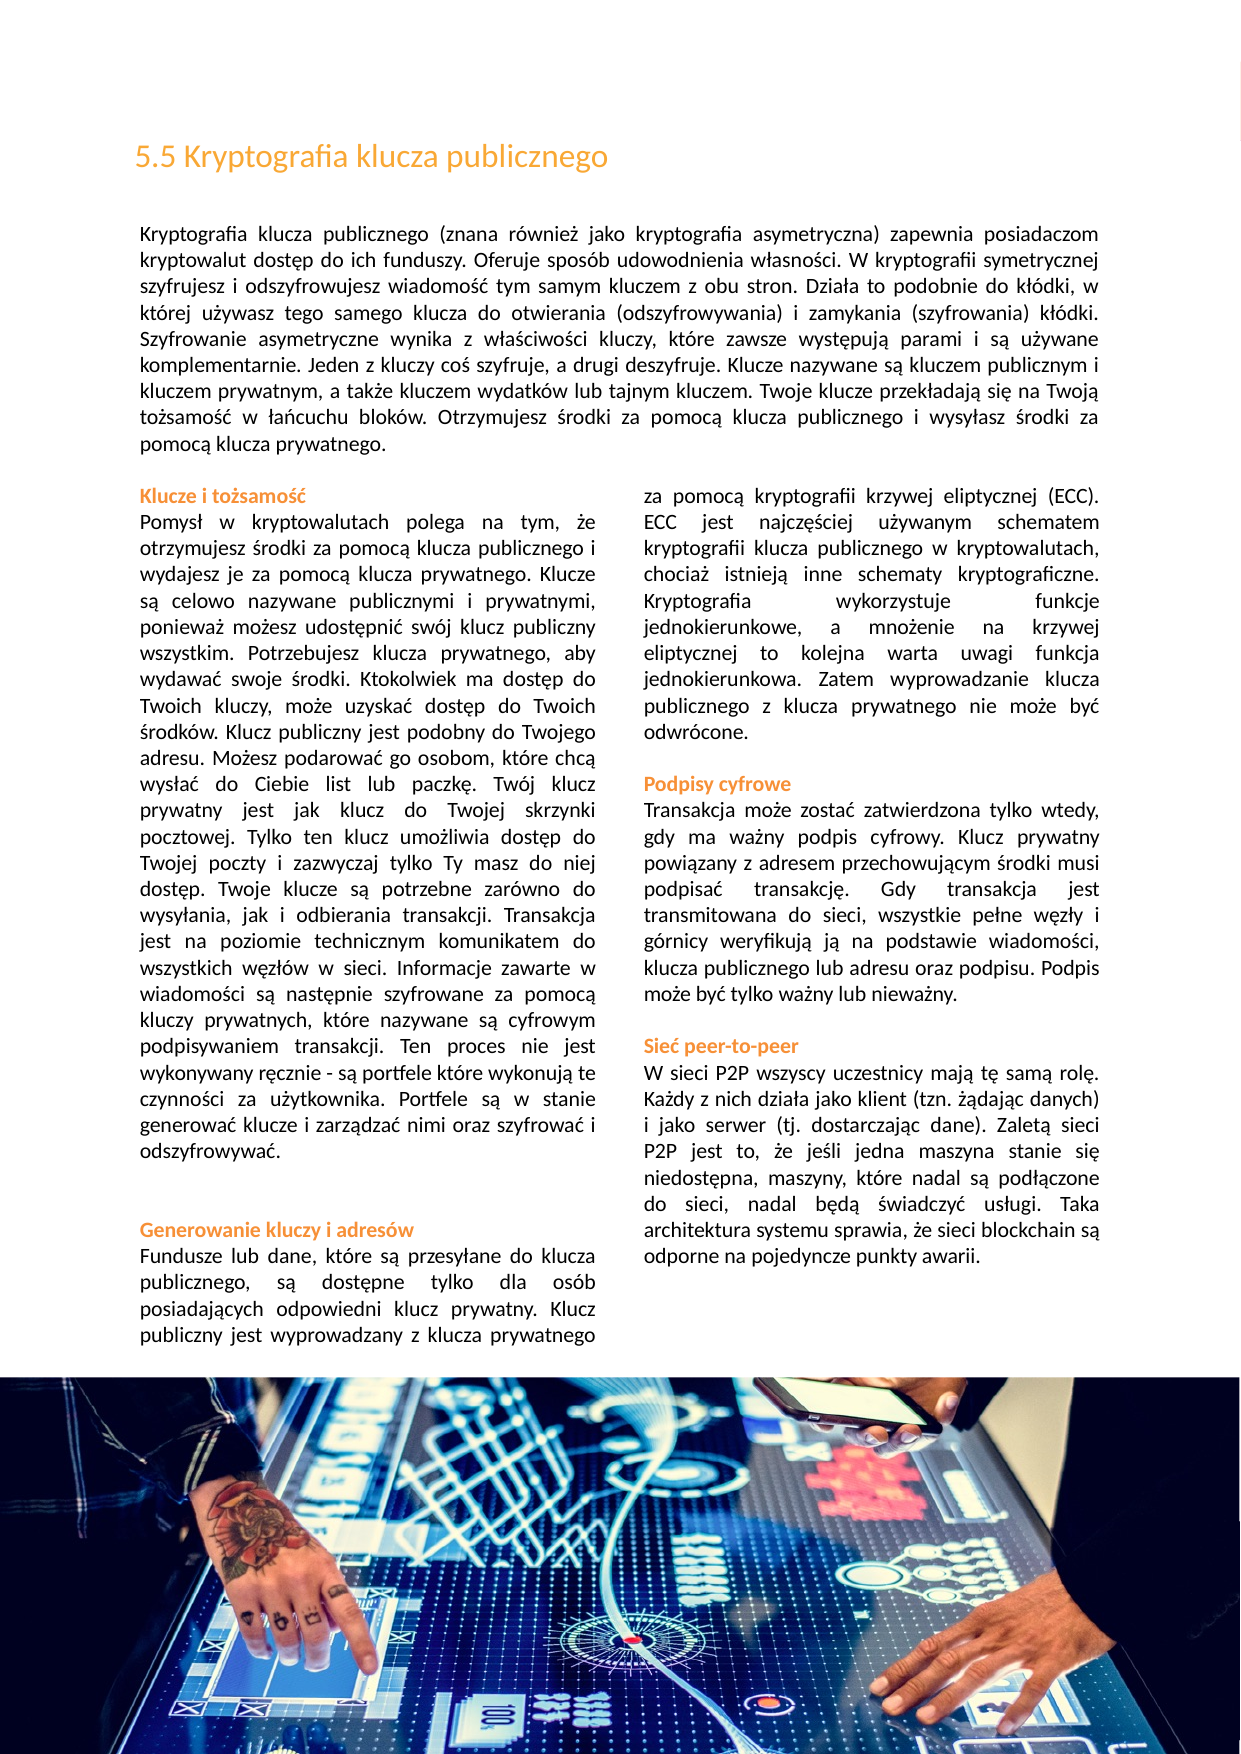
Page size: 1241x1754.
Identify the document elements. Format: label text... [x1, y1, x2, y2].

picture [0, 1377, 1241, 1754]
text_box Klucze i tożsamość Pomysł w kryptowalutach polega na tym, że otrzymujesz środki za pomocą klucza publicznego i wydajesz je za pomocą klucza prywatnego. Klucze są celowo nazywane publicznymi i prywatnymi, ponieważ możesz udostępnić swój klucz publiczny wszystkim. Potrzebujesz klucza prywatnego, aby wydawać swoje środki. Ktokolwiek ma dostęp do Twoich kluczy, może uzyskać dostęp do Twoich środków. Klucz publiczny jest podobny do Twojego adresu. Możesz podarować go osobom, które chcą wysłać do Ciebie list lub paczkę. Twój klucz prywatny jest jak klucz do Twojej skrzynki pocztowej. Tylko ten klucz umożliwia dostęp do Twojej poczty i zazwyczaj tylko Ty masz do niej dostęp. Twoje klucze są potrzebne zarówno do wysyłania, jak i odbierania transakcji. Transakcja jest na poziomie technicznym komunikatem do wszystkich węzłów w sieci. Informacje zawarte w wiadomości są następnie szyfrowane za pomocą kluczy prywatnych, które nazywane są cyfrowym podpisywaniem transakcji. Ten proces nie jest wykonywany ręcznie - są portfele które wykonują te czynności za użytkownika. Portfele są w stanie generować klucze i zarządzać nimi oraz szyfrować i odszyfrowywać. Generowanie kluczy i adresów Fundusze lub dane, które są przesyłane do klucza publicznego, są dostępne tylko dla osób posiadających odpowiedni klucz prywatny. Klucz publiczny jest wyprowadzany z klucza prywatnego za pomocą kryptografii krzywej eliptycznej (ECC). ECC jest najczęściej używanym schematem kryptografii klucza publicznego w kryptowalutach, chociaż istnieją inne schematy kryptograficzne. Kryptografia wykorzystuje funkcje jednokierunkowe, a mnożenie na krzywej eliptycznej to kolejna warta uwagi funkcja jednokierunkowa. Zatem wyprowadzanie klucza publicznego z klucza prywatnego nie może być odwrócone. Podpisy cyfrowe Transakcja może zostać zatwierdzona tylko wtedy, gdy ma ważny podpis cyfrowy. Klucz prywatny powiązany z adresem przechowującym środki musi podpisać transakcję. Gdy transakcja jest transmitowana do sieci, wszystkie pełne węzły i górnicy weryfikują ją na podstawie wiadomości, klucza publicznego lub adresu oraz podpisu. Podpis może być tylko ważny lub nieważny. Sieć peer-to-peer W sieci P2P wszyscy uczestnicy mają tę samą rolę. Każdy z nich działa jako klient (tzn. żądając danych) i jako serwer (tj. dostarczając dane). Zaletą sieci P2P jest to, że jeśli jedna maszyna stanie się niedostępna, maszyny, które nadal są podłączone do sieci, nadal będą świadczyć usługi. Taka architektura systemu sprawia, że sieci blockchain są odporne na pojedyncze punkty awarii. [124, 474, 1116, 1140]
text_box 5.5 Kryptografia klucza publicznego [119, 126, 798, 205]
text_box Kryptografia klucza publicznego (znana również jako kryptografia asymetryczna) zapewnia posiadaczom kryptowalut dostęp do ich funduszy. Oferuje sposób udowodnienia własności. W kryptografii symetrycznej szyfrujesz i odszyfrowujesz wiadomość tym samym kluczem z obu stron. Działa to podobnie do kłódki, w której używasz tego samego klucza do otwierania (odszyfrowywania) i zamykania (szyfrowania) kłódki. Szyfrowanie asymetryczne wynika z właściwości kluczy, które zawsze występują parami i są używane komplementarnie. Jeden z kluczy coś szyfruje, a drugi deszyfruje. Klucze nazywane są kluczem publicznym i kluczem prywatnym, a także kluczem wydatków lub tajnym kluczem. Twoje klucze przekładają się na Twoją tożsamość w łańcuchu bloków. Otrzymujesz środki za pomocą klucza publicznego i wysyłasz środki za pomocą klucza prywatnego. [124, 212, 1116, 255]
text_box [992, 0, 1241, 462]
